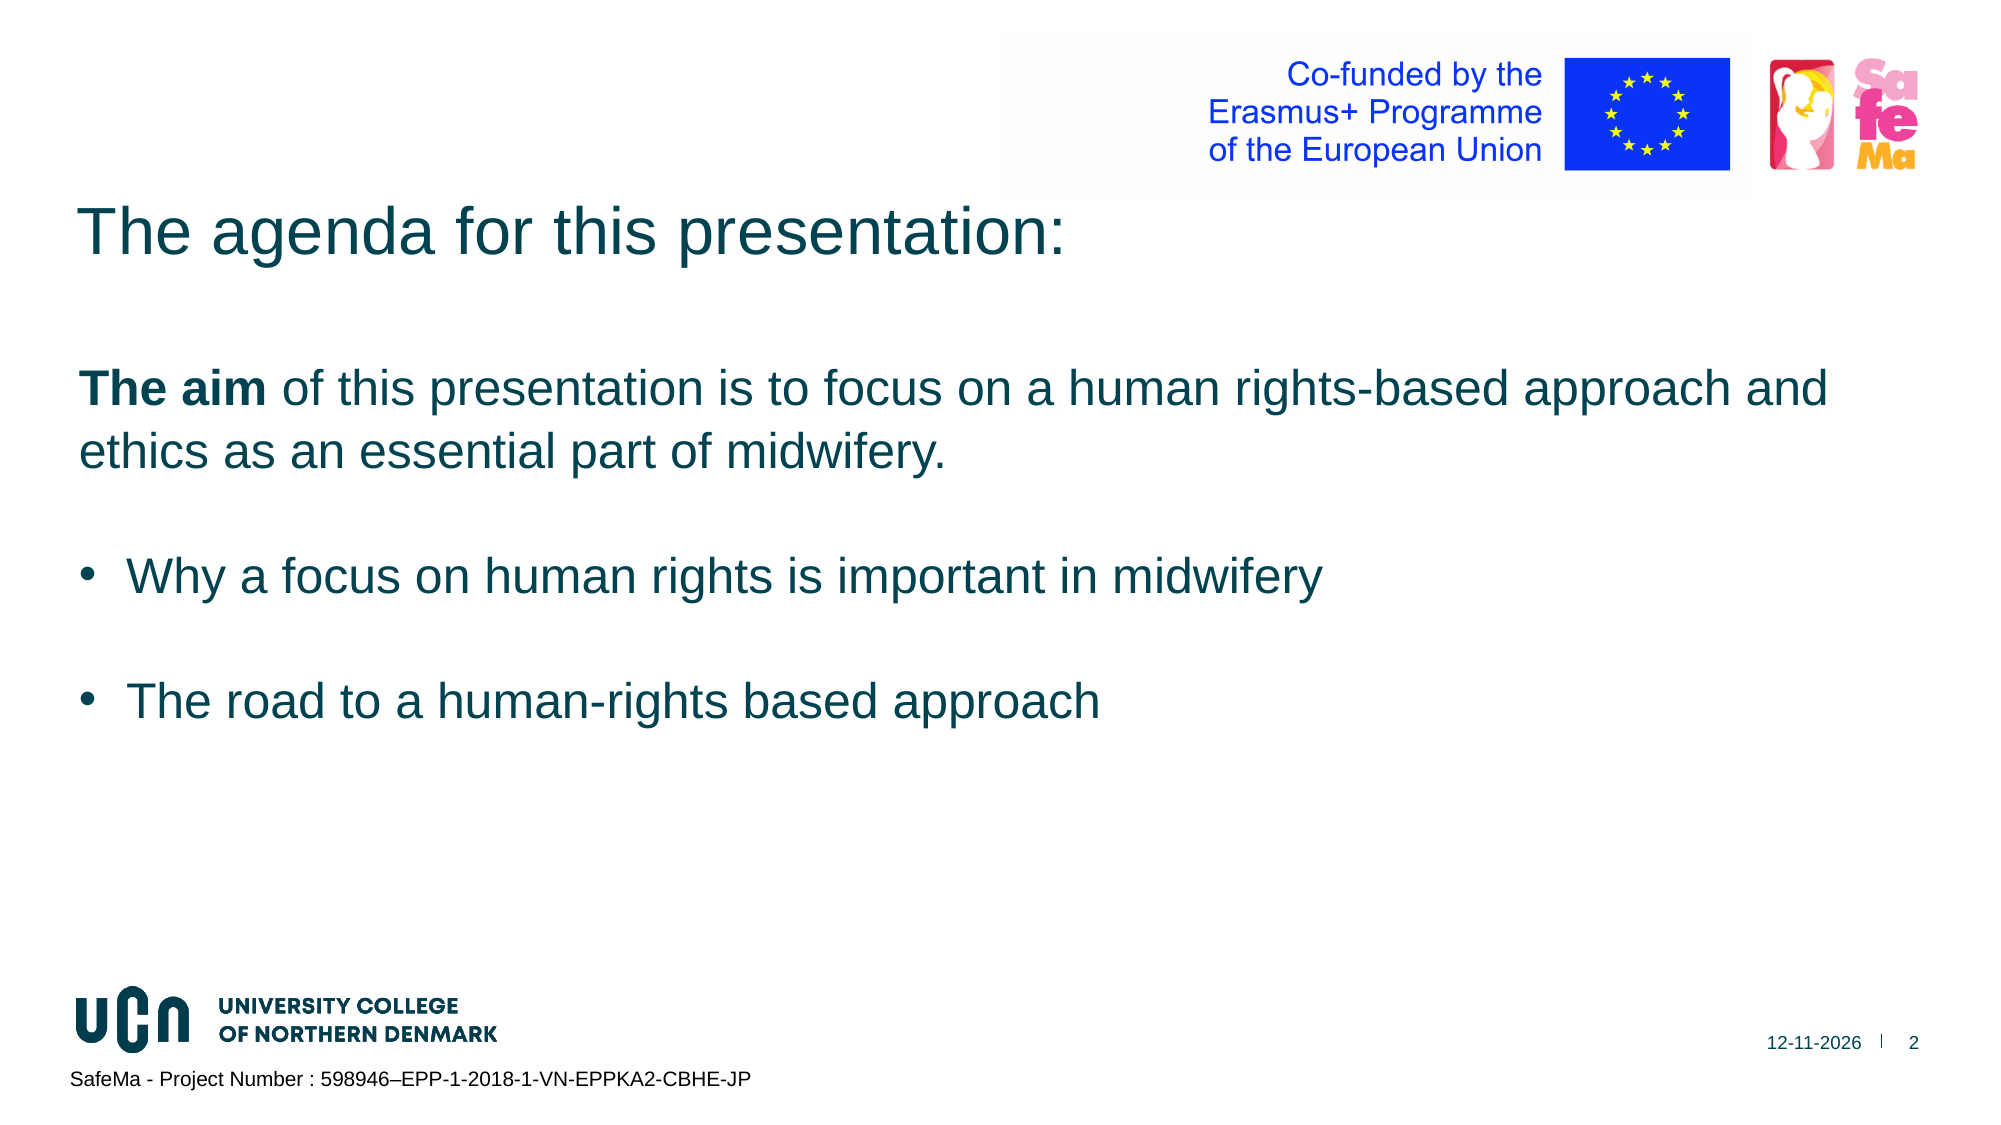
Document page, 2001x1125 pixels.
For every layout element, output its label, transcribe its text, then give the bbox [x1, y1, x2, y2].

text_box SafeMa - Project Number : 598946–EPP-1-2018-1-VN-EPPKA2-CBHE-JP [54, 1058, 1107, 1099]
picture [76, 986, 127, 1053]
picture [1767, 54, 1923, 173]
title The agenda for this presentation: [76, 189, 1920, 308]
picture [999, 30, 1757, 198]
picture [128, 986, 497, 1053]
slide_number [1562, 1021, 1862, 1063]
list The aim of this presentation is to focus on a human rights-based approach and ethics as an essential part of midwifery. Why a focus on human rights is important in midwifery The road to a human-rights based approach [78, 290, 1922, 978]
slide_number 2 [1874, 1021, 1920, 1063]
